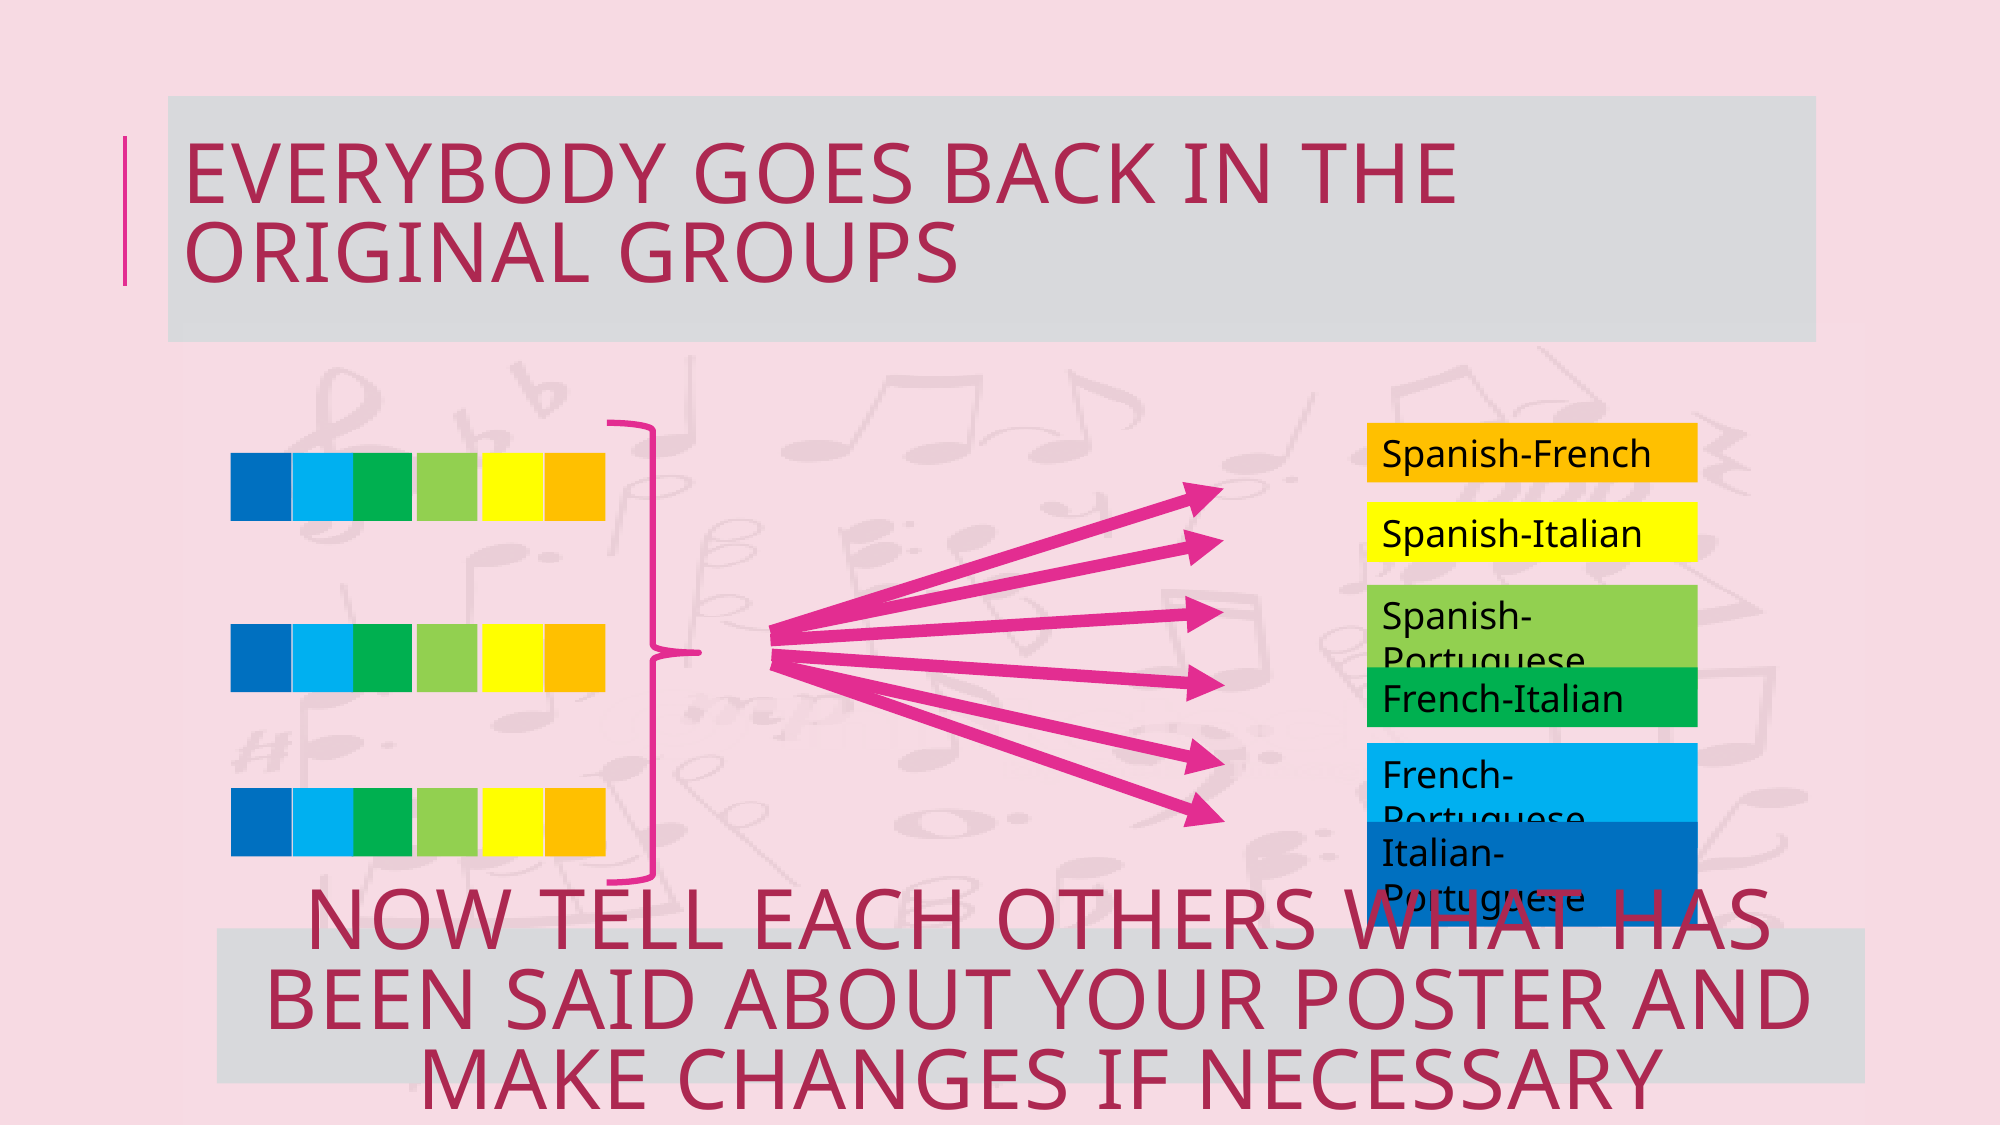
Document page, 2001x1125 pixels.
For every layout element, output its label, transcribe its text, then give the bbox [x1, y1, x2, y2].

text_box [770, 488, 1225, 641]
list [183, 322, 1866, 1125]
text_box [1366, 422, 1698, 883]
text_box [230, 452, 606, 857]
title Everybody goes back in the original groups [168, 96, 1817, 342]
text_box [771, 654, 1226, 823]
